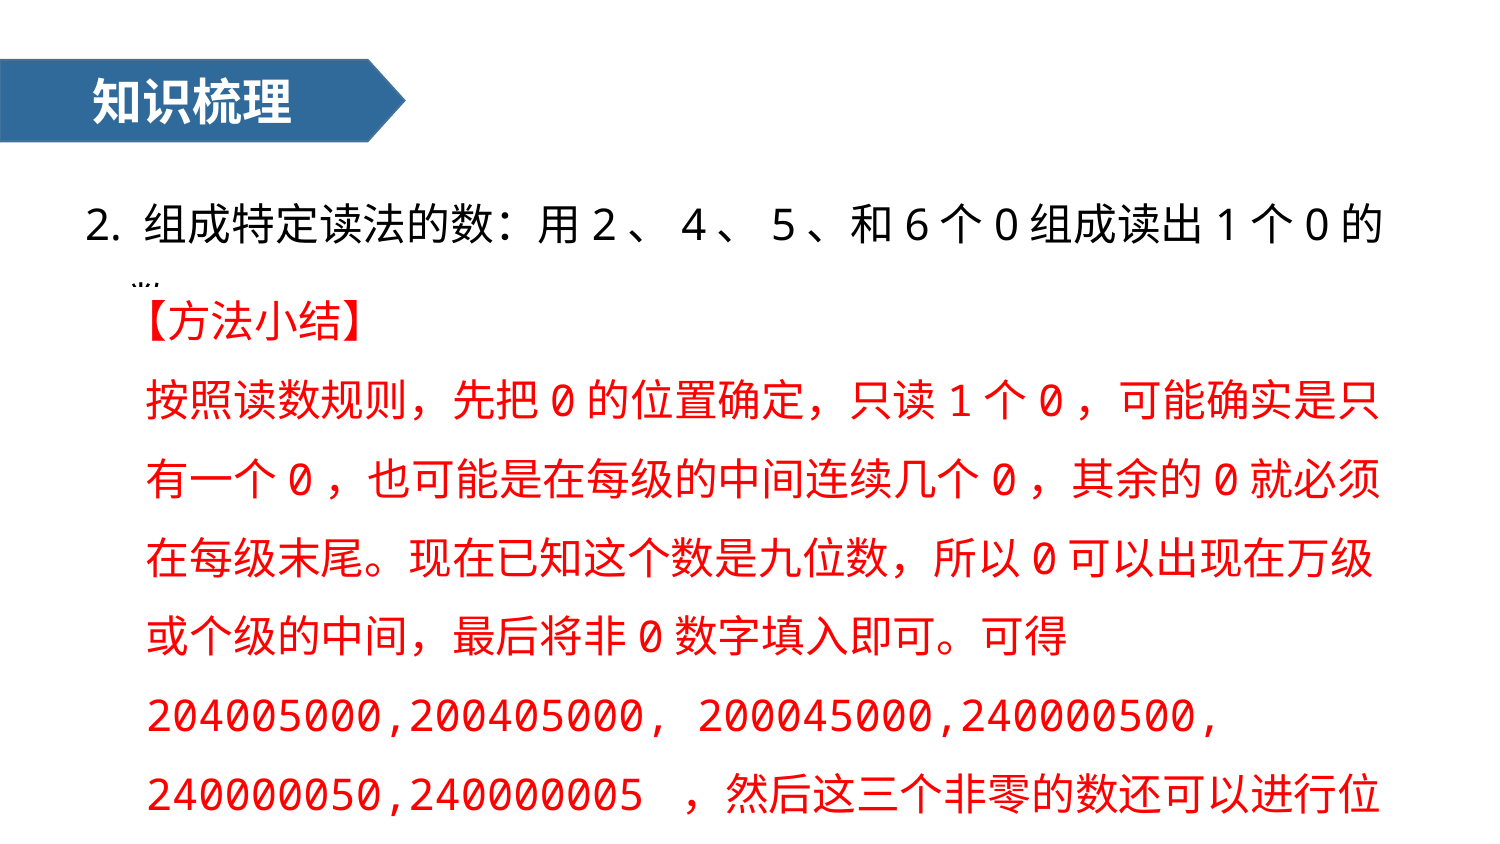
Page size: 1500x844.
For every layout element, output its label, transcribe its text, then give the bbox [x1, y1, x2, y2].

text_box 知识梳理 [0, 59, 405, 142]
text_box 2. 组成特定读法的数：用2、4、5、和6个0组成读出1个0的数。 [41, 164, 1406, 334]
text_box 【方法小结】 按照读数规则，先把0的位置确定，只读1个0，可能确实是只有一个0，也可能是在每级的中间连续几个0，其余的0就必须在每级末尾。现在已知这个数是九位数，所以0可以出现在万级或个级的中间，最后将非0数字填入即可。可得204005000,200405000, 200045000,240000500, 240000050,240000005 ，然后这三个非零的数还可以进行位置的调换，因此答案很多。 [112, 262, 1397, 844]
